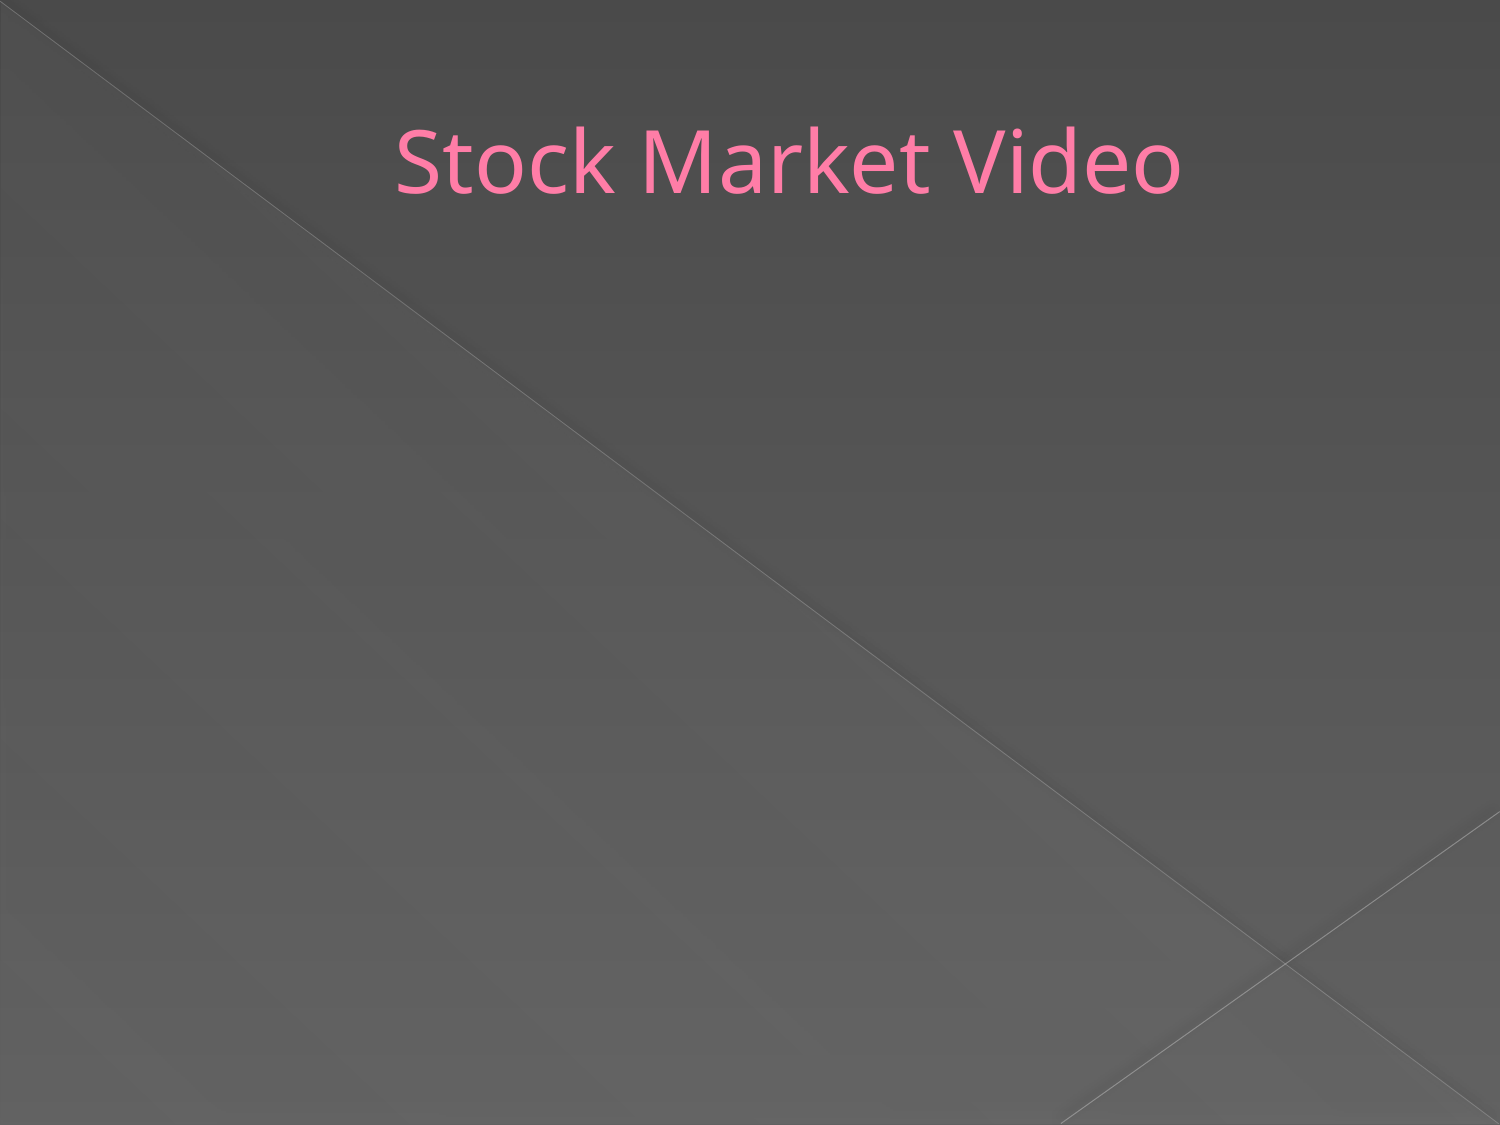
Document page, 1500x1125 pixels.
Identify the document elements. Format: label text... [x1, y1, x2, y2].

title Stock Market Video [75, 43, 1425, 274]
